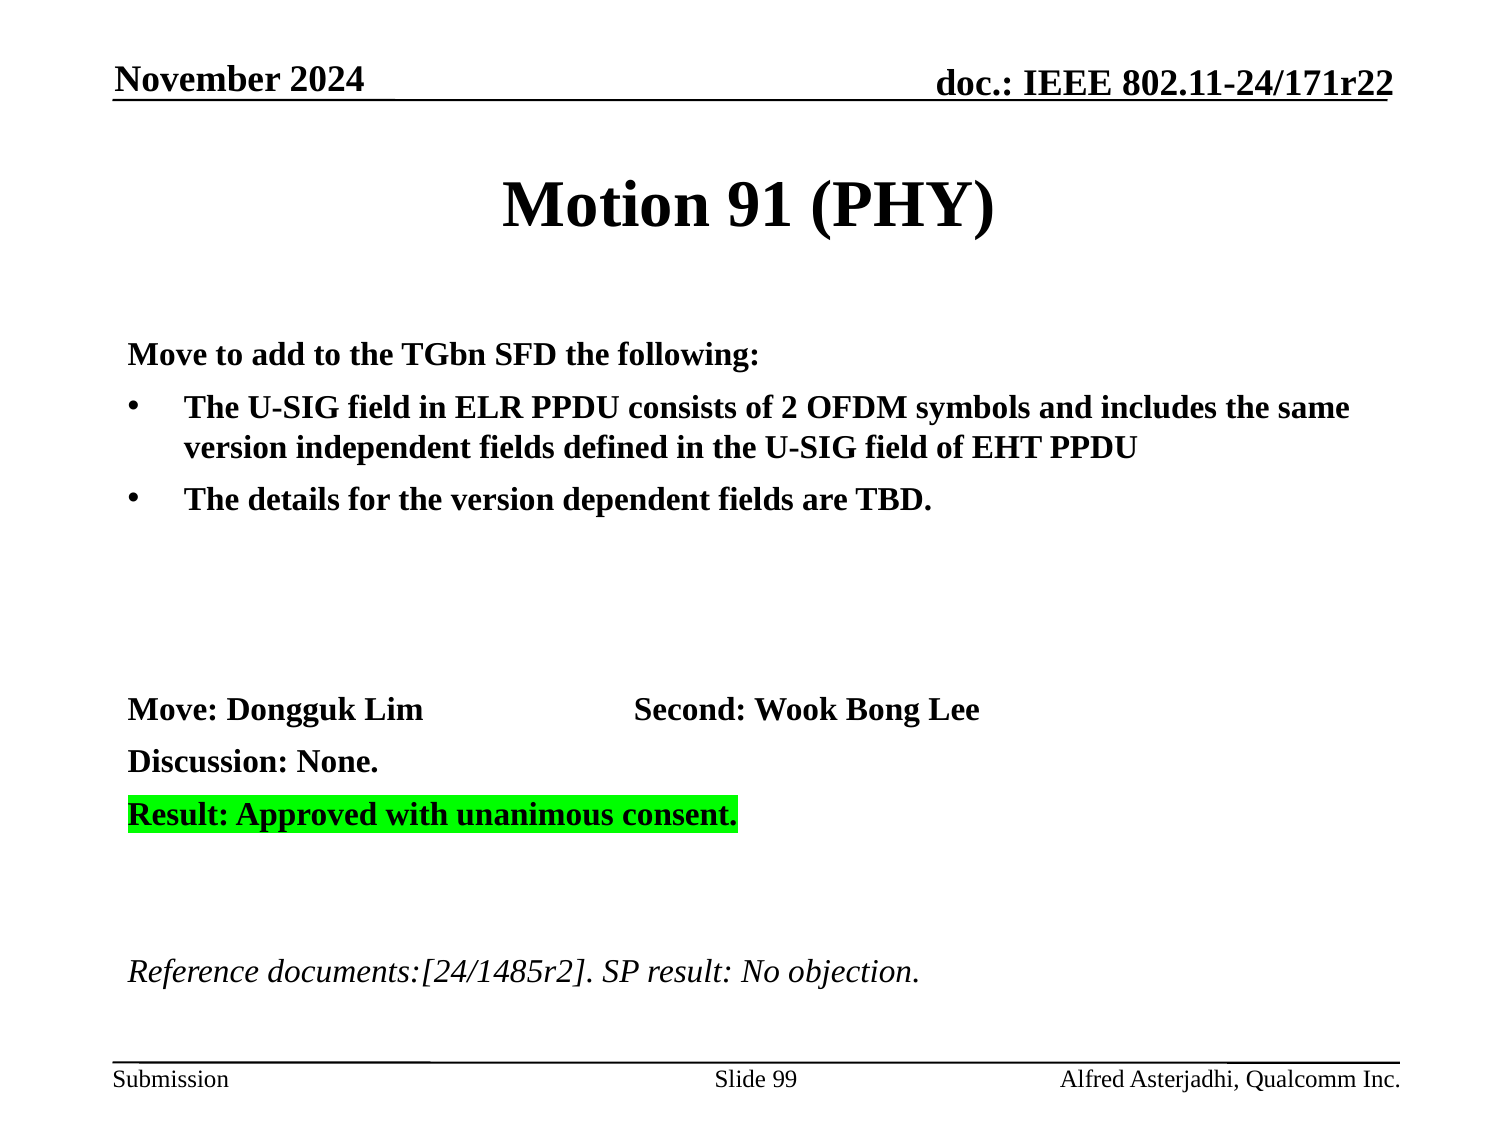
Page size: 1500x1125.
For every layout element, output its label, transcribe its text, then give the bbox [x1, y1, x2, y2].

title Motion 91 (PHY) [112, 112, 1388, 288]
footer Alfred Asterjadhi, Qualcomm Inc. [878, 1061, 1402, 1093]
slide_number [114, 54, 423, 100]
list Move to add to the TGbn SFD the following: The U-SIG field in ELR PPDU consists of 2 OFDM symbols and includes the same version independent fields defined in the U-SIG field of EHT PPDU The details for the version dependent fields are TBD. Move: Dongguk Lim Second: Wook Bong Lee Discussion: None. Result: Approved with unanimous consent. Reference documents:[24/1485r2]. SP result: No objection. [112, 324, 1388, 1000]
slide_number Slide 99 [712, 1061, 800, 1123]
